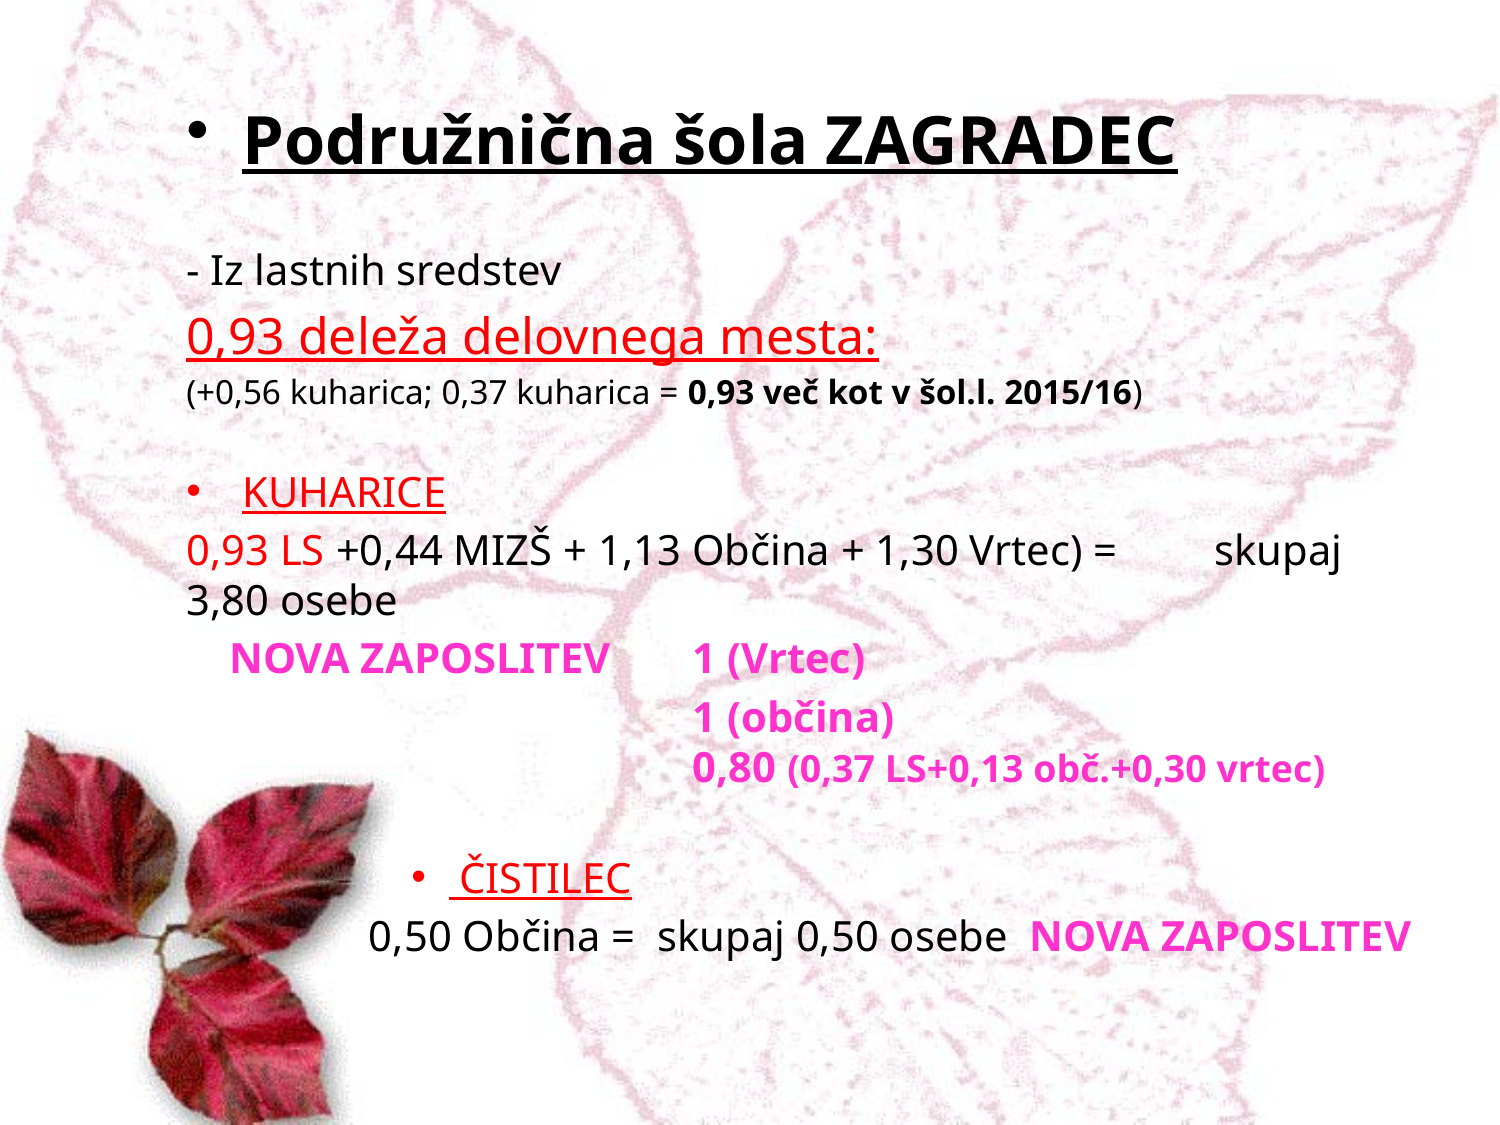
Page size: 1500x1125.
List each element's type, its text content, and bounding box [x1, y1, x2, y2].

picture [0, 0, 1500, 1125]
list Podružnična šola ZAGRADEC - Iz lastnih sredstev 0,93 deleža delovnega mesta: (+0,56 kuharica; 0,37 kuharica = 0,93 več kot v šol.l. 2015/16) KUHARICE 0,93 LS +0,44 MIZŠ + 1,13 Občina + 1,30 Vrtec) = skupaj 3,80 osebe NOVA ZAPOSLITEV 1 (Vrtec) 1 (občina) 0,80 (0,37 LS+0,13 obč.+0,30 vrtec) ČISTILEC 0,50 Občina = skupaj 0,50 osebe NOVA ZAPOSLITEV [170, 89, 1448, 989]
